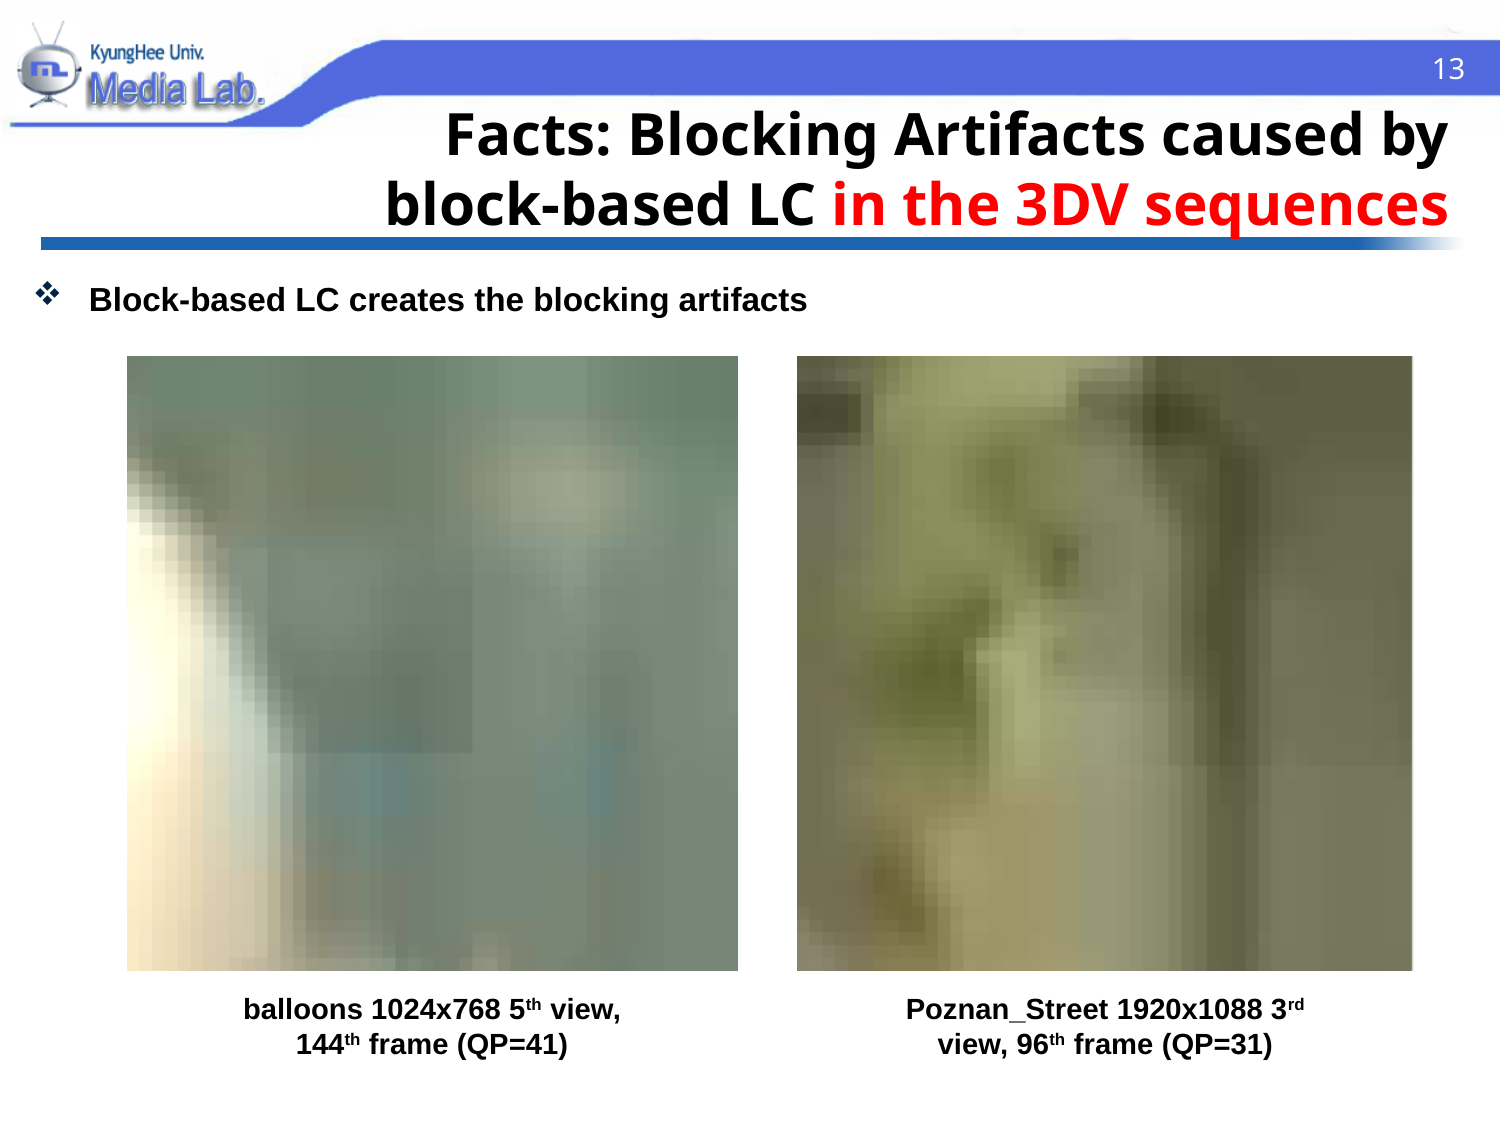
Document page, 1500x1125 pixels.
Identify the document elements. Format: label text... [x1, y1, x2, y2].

list Block-based LC creates the blocking artifacts [17, 262, 1483, 1107]
title Facts: Blocking Artifacts caused by block-based LC in the 3DV sequences [312, 101, 1465, 233]
picture [41, 237, 1500, 250]
picture [126, 355, 738, 971]
picture [0, 0, 1500, 138]
picture [796, 355, 1414, 971]
slide_number 13 [1403, 42, 1481, 93]
text_box balloons 1024x768 5th view, 144th frame (QP=41) [207, 982, 657, 1068]
text_box Poznan_Street 1920x1088 3rd view, 96th frame (QP=31) [880, 982, 1330, 1068]
